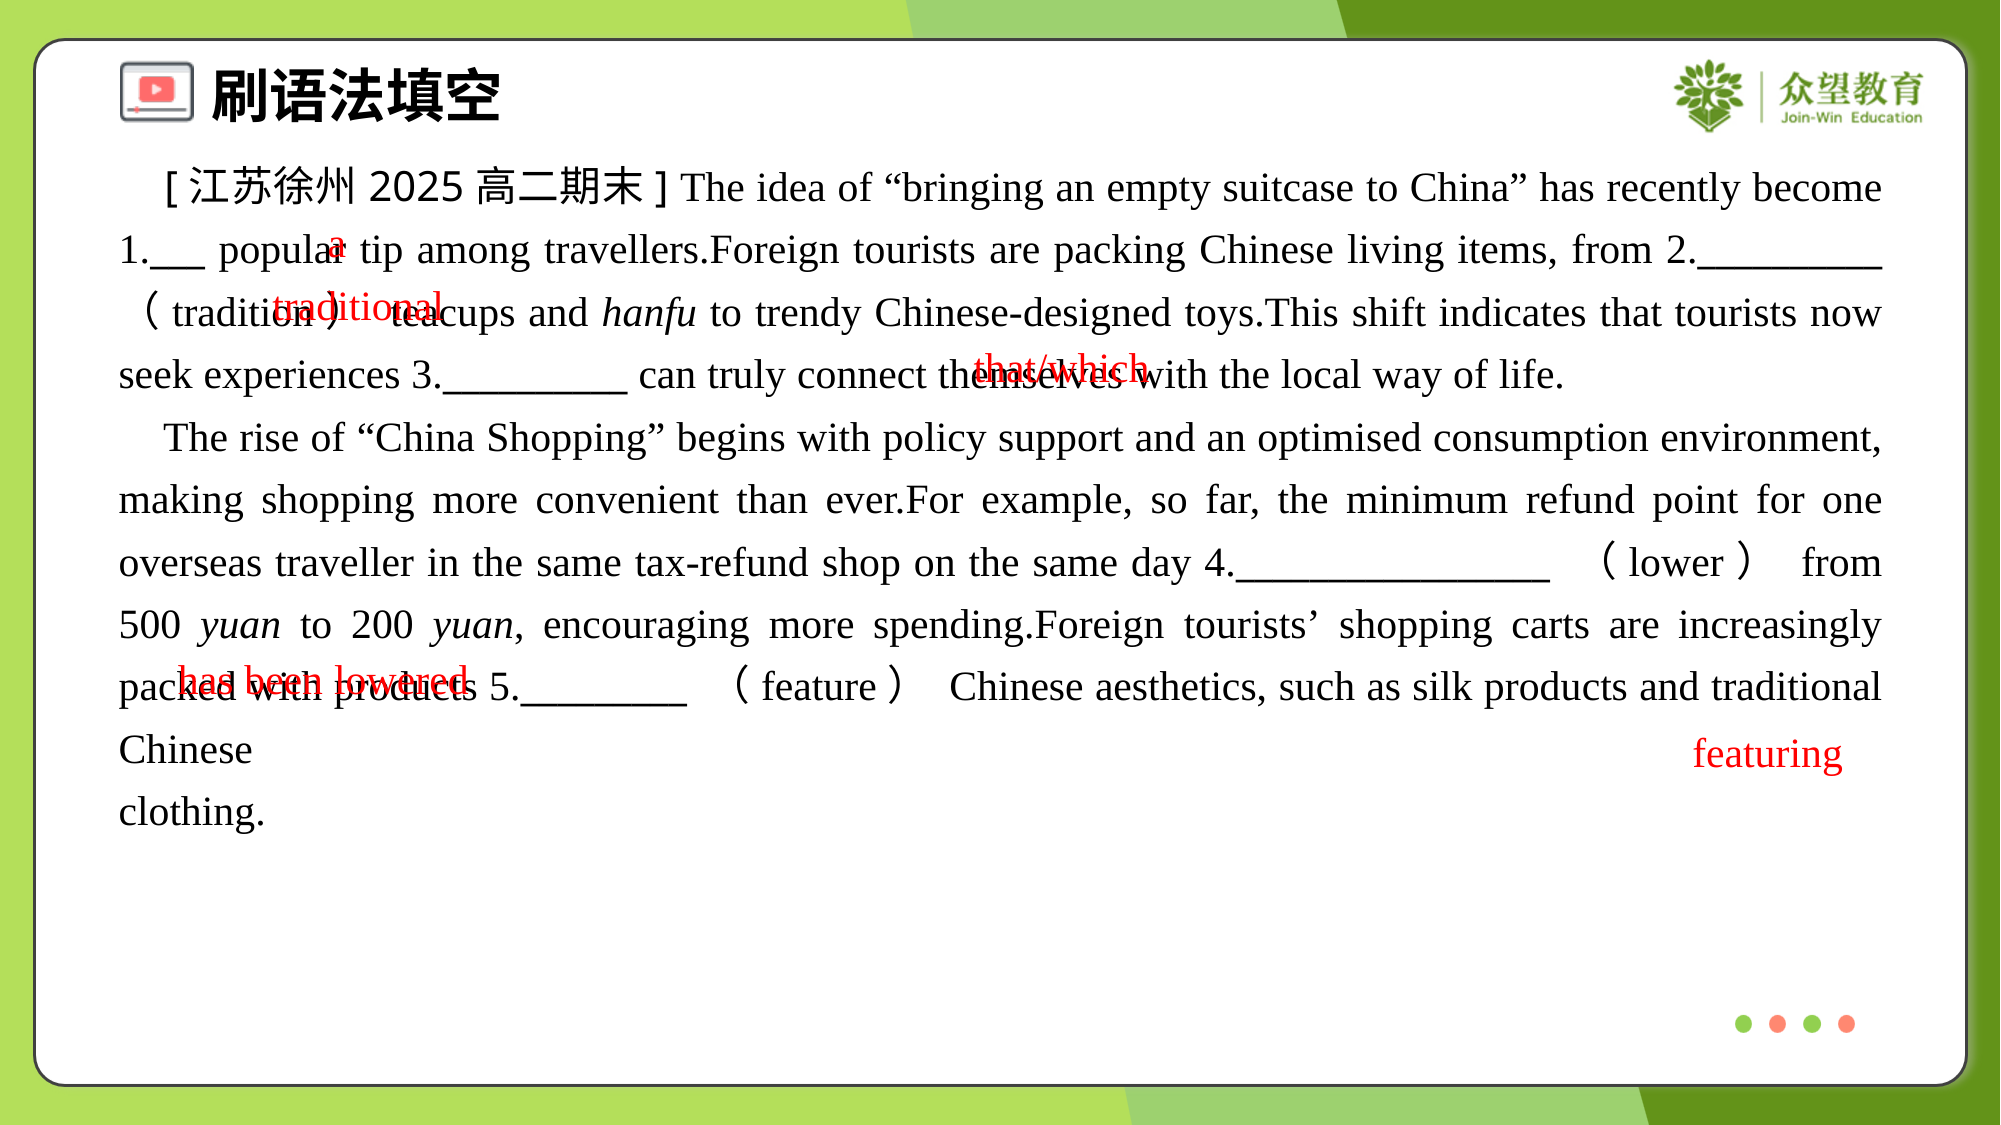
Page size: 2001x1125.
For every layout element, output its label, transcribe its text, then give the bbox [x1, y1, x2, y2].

text_box [江苏徐州2025高二期末] The idea of “bringing an empty suitcase to China” has recently become 1.___ popular tip among travellers.Foreign tourists are packing Chinese living items, from 2.__________ （tradition） teacups and hanfu to trendy Chinese-designed toys.This shift indicates that tourists now seek experiences 3.__________ can truly connect themselves with the local way of life. The rise of “China Shopping” begins with policy support and an optimised consumption environment, making shopping more convenient than ever.For example, so far, the minimum refund point for one overseas traveller in the same tax-refund shop on the same day 4._________________ （lower） from 500 yuan to 200 yuan, encouraging more spending.Foreign tourists’ shopping carts are increasingly packed with products 5._________ （feature） Chinese aesthetics, such as silk products and traditional Chinese clothing.#1.1 [118, 146, 1883, 829]
text_box has been lowered [163, 640, 483, 698]
text_box a [322, 203, 351, 261]
text_box that/which [969, 328, 1155, 386]
text_box traditional [268, 265, 449, 324]
text_box featuring [1688, 713, 1848, 771]
picture [0, 0, 2000, 1125]
